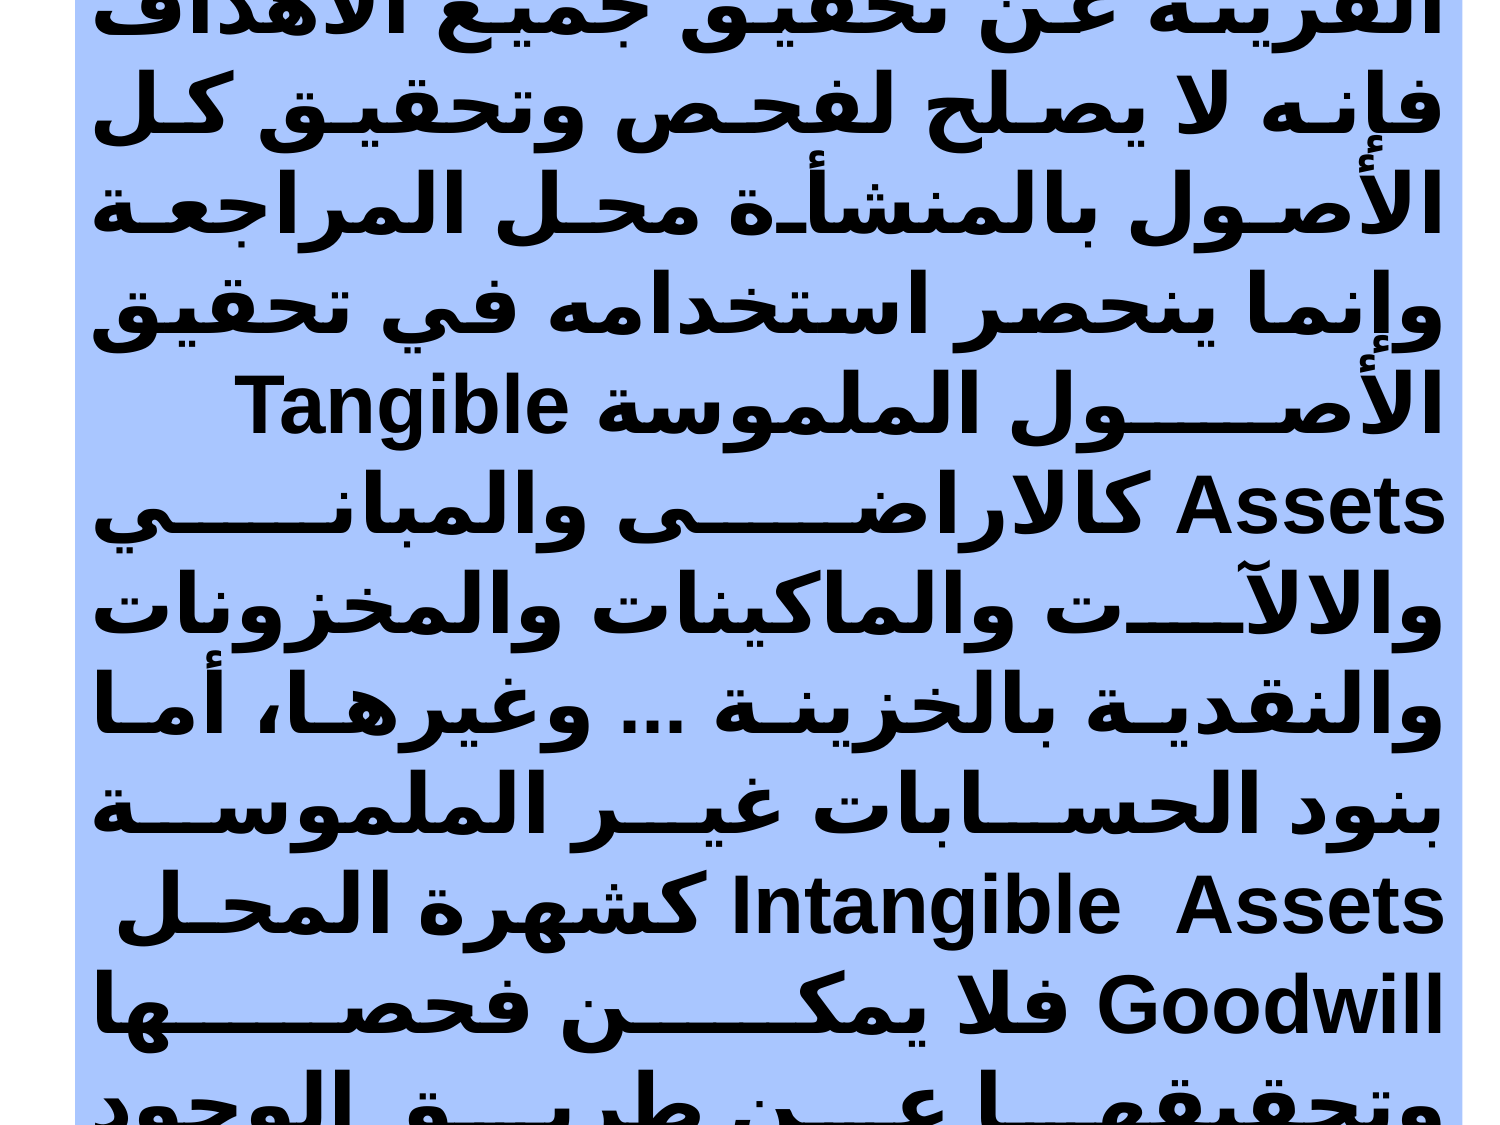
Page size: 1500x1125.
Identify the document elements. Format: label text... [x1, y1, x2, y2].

text_box إضافة إلى قصور هذا الدليل أو القرينة عن تحقيق جميع الأهداف فإنه لا يصلح لفحص وتحقيق كل الأصول بالمنشأة محل المراجعة وإنما ينحصر استخدامه في تحقيق الأصول الملموسة Tangible Assets كالاراضى والمباني والالآت والماكينات والمخزونات والنقدية بالخزينة ... وغيرها، أما بنود الحسابات غير الملموسة Intangible Assets كشهرة المحل Goodwill فلا يمكن فحصها وتحقيقها عن طريق الوجود الفعلى [75, 0, 1463, 1125]
